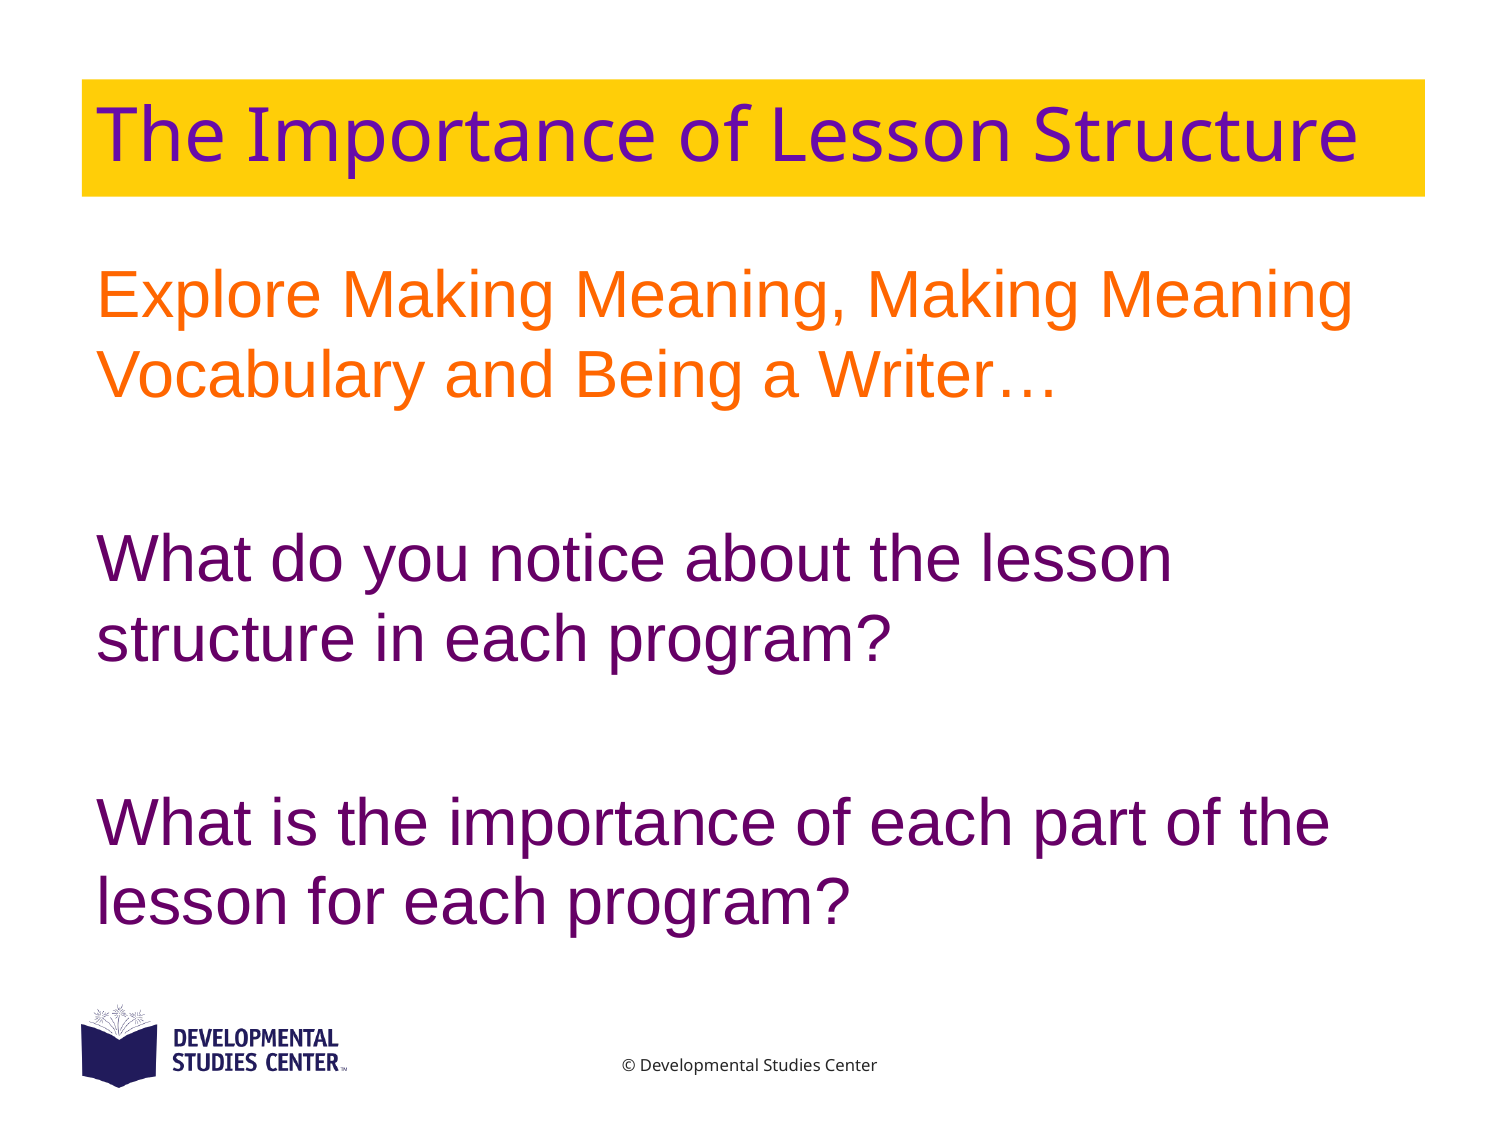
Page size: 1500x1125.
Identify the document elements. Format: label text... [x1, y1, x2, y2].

picture [81, 1005, 347, 1088]
list Explore Making Meaning, Making Meaning Vocabulary and Being a Writer… What do you notice about the lesson structure in each program? What is the importance of each part of the lesson for each program? [81, 243, 1425, 1005]
title The Importance of Lesson Structure [81, 79, 1425, 197]
